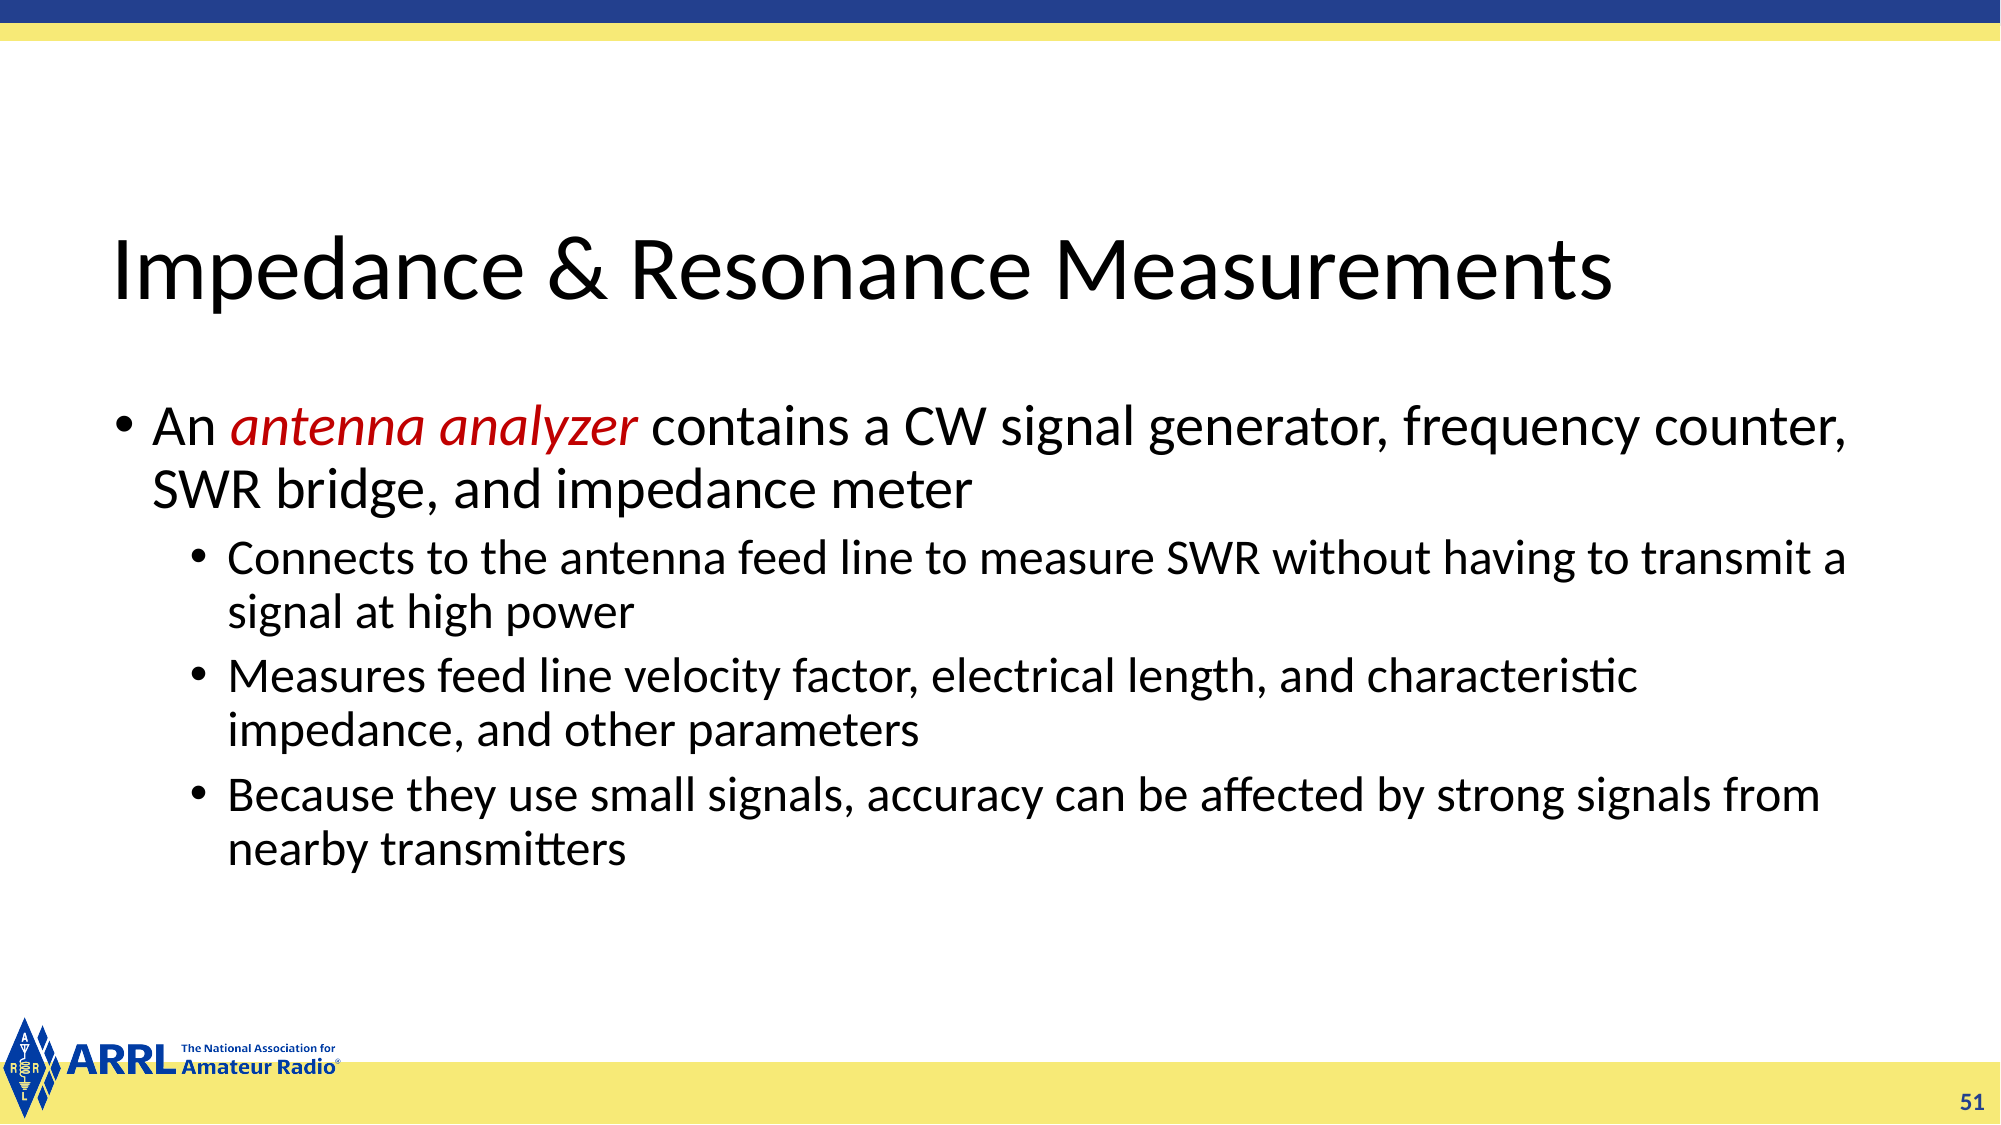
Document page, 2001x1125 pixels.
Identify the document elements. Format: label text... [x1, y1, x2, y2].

list An antenna analyzer contains a CW signal generator, frequency counter, SWR bridge, and impedance meter Connects to the antenna feed line to measure SWR without having to transmit a signal at high power Measures feed line velocity factor, electrical length, and characteristic impedance, and other parameters Because they use small signals, accuracy can be affected by strong signals from nearby transmitters [99, 387, 1900, 1075]
title Impedance & Resonance Measurements [96, 212, 1897, 356]
picture [1, 1015, 342, 1121]
